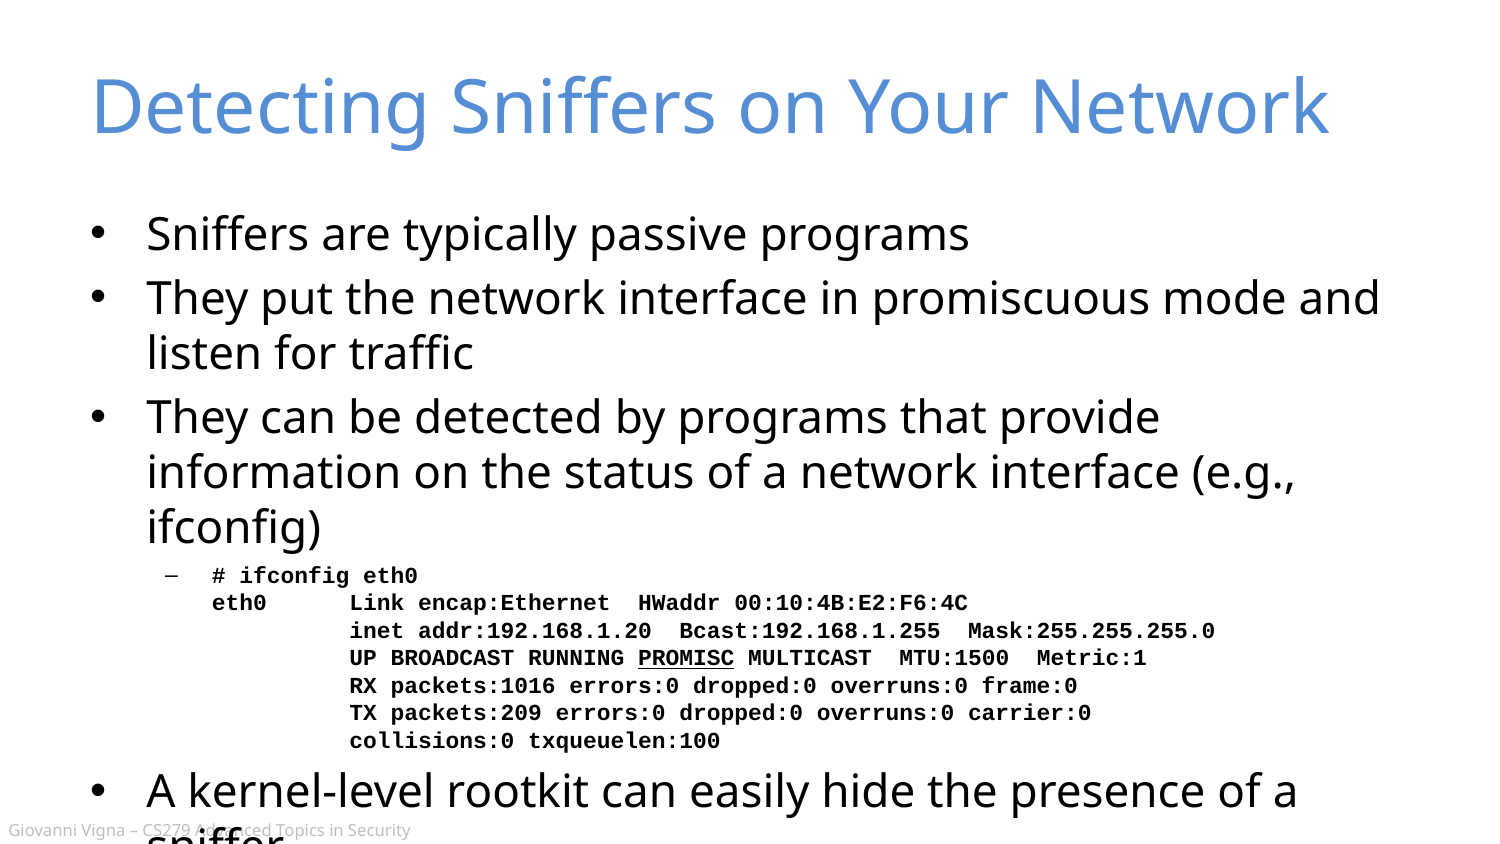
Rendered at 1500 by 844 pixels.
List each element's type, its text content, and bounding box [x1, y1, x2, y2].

list Sniffers are typically passive programs They put the network interface in promiscuous mode and listen for traffic They can be detected by programs that provide information on the status of a network interface (e.g., ifconfig) # ifconfig eth0 eth0 Link encap:Ethernet HWaddr 00:10:4B:E2:F6:4C inet addr:192.168.1.20 Bcast:192.168.1.255 Mask:255.255.255.0 UP BROADCAST RUNNING PROMISC MULTICAST MTU:1500 Metric:1 RX packets:1016 errors:0 dropped:0 overruns:0 frame:0 TX packets:209 errors:0 dropped:0 overruns:0 carrier:0 collisions:0 txqueuelen:100 A kernel-level rootkit can easily hide the presence of a sniffer [75, 196, 1425, 813]
title Detecting Sniffers on Your Network [75, 33, 1425, 175]
